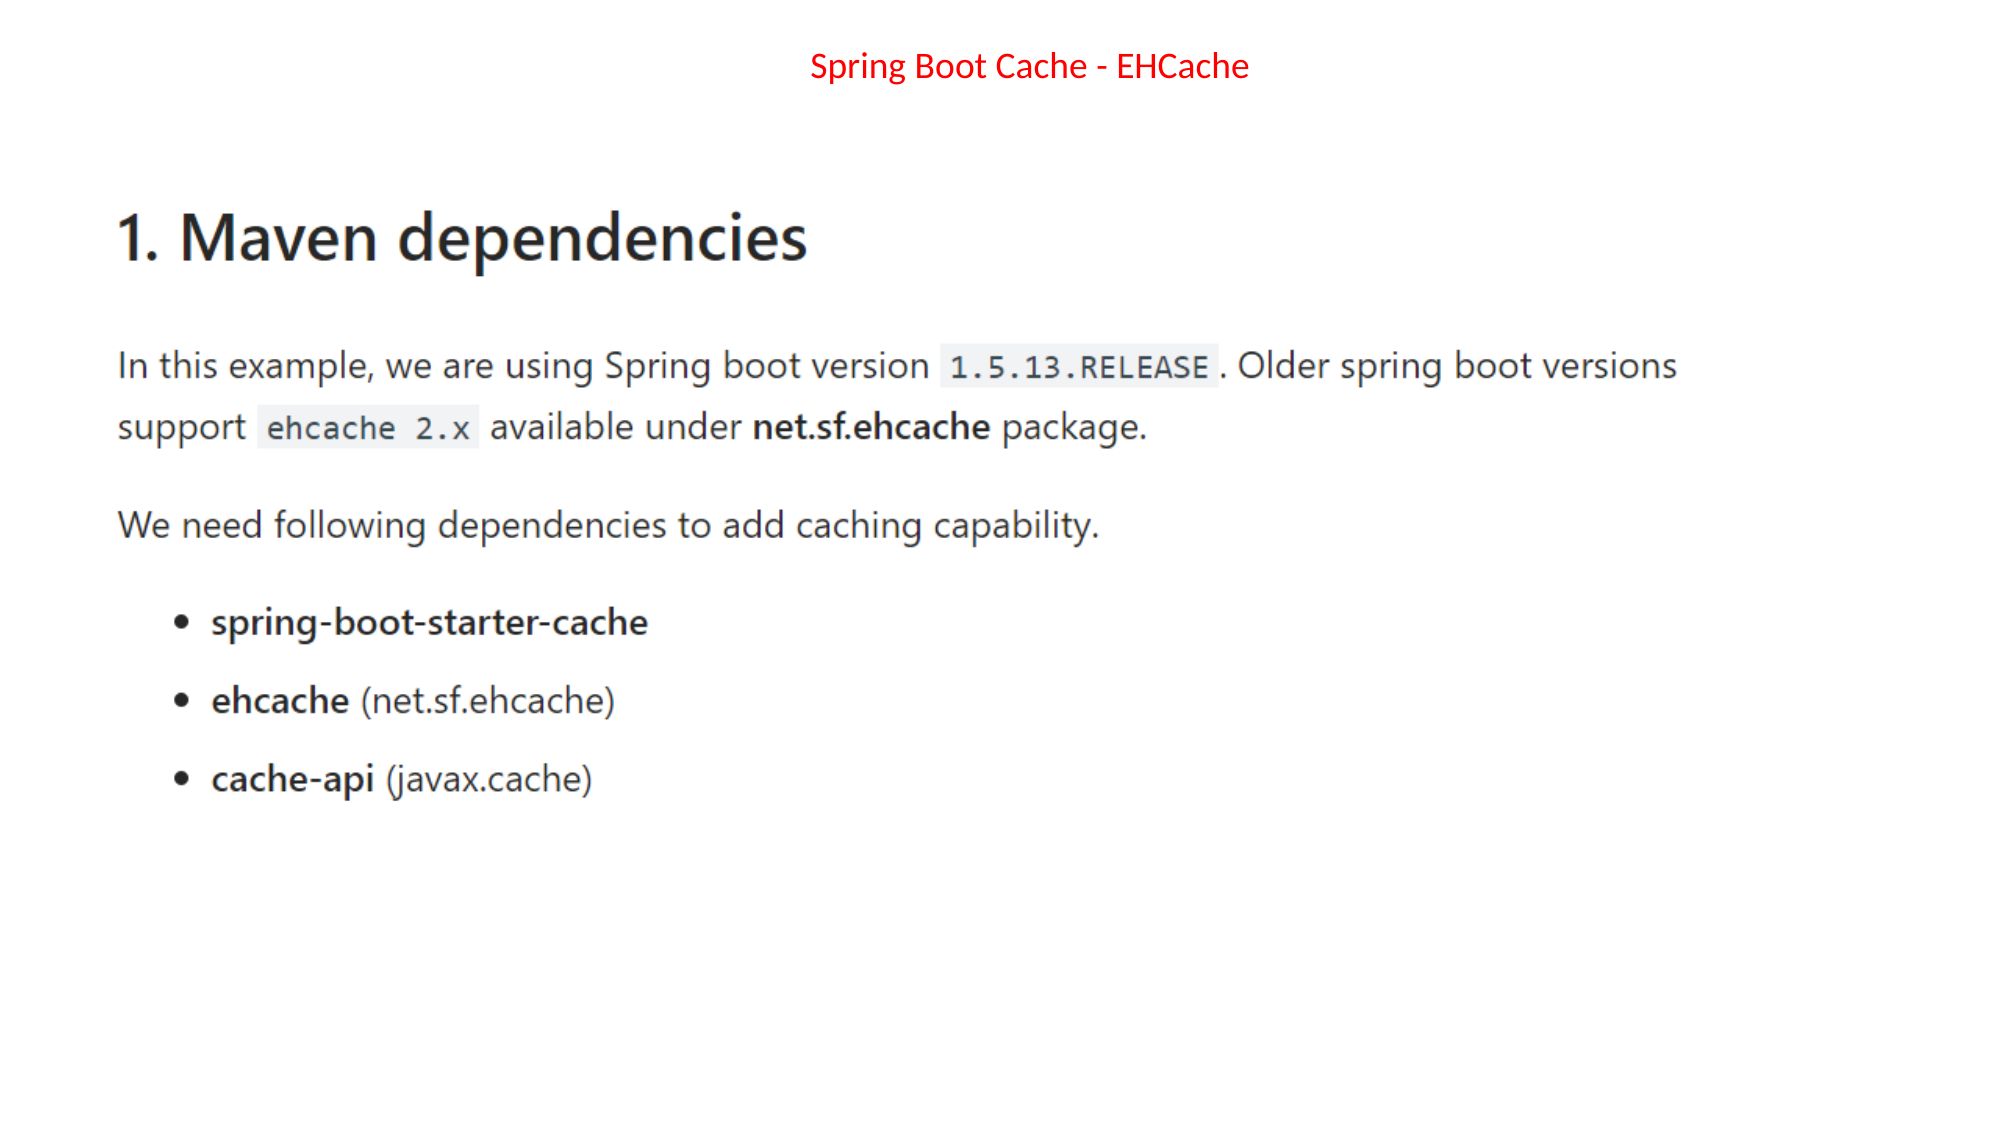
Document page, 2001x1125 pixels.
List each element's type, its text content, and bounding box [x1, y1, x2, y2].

picture [98, 192, 1702, 812]
text_box Spring Boot Cache - EHCache [508, 0, 1552, 128]
